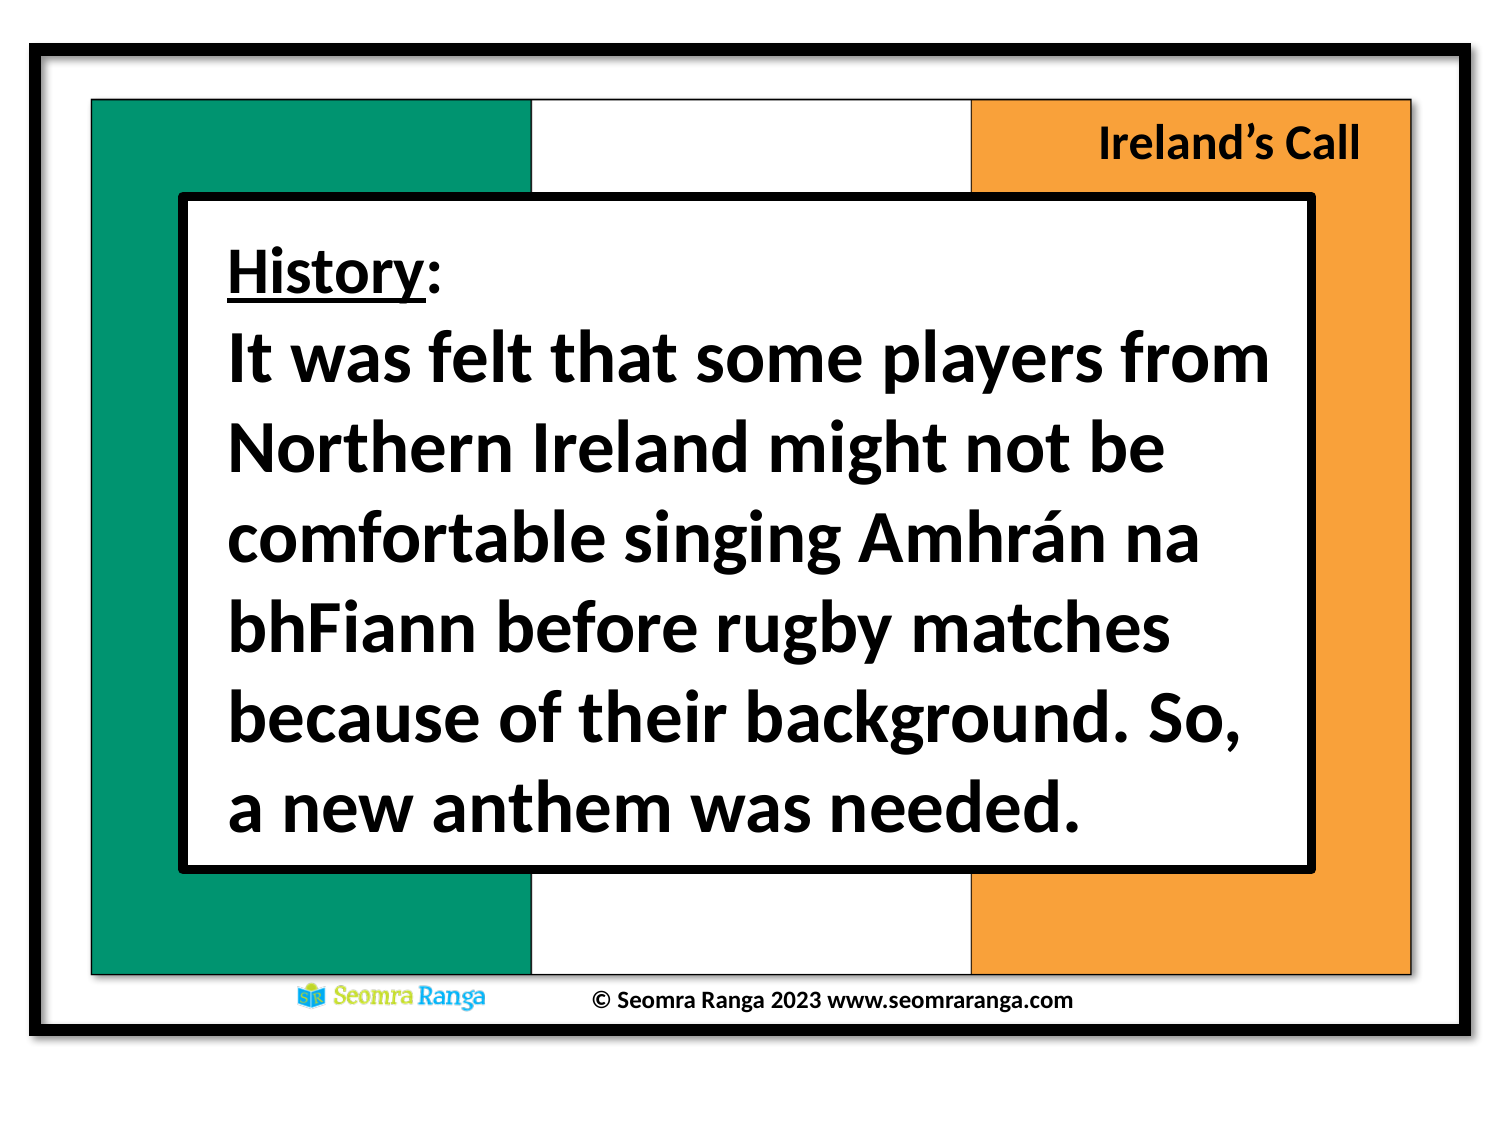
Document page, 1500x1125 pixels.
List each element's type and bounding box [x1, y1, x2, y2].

picture [41, 55, 1459, 1024]
